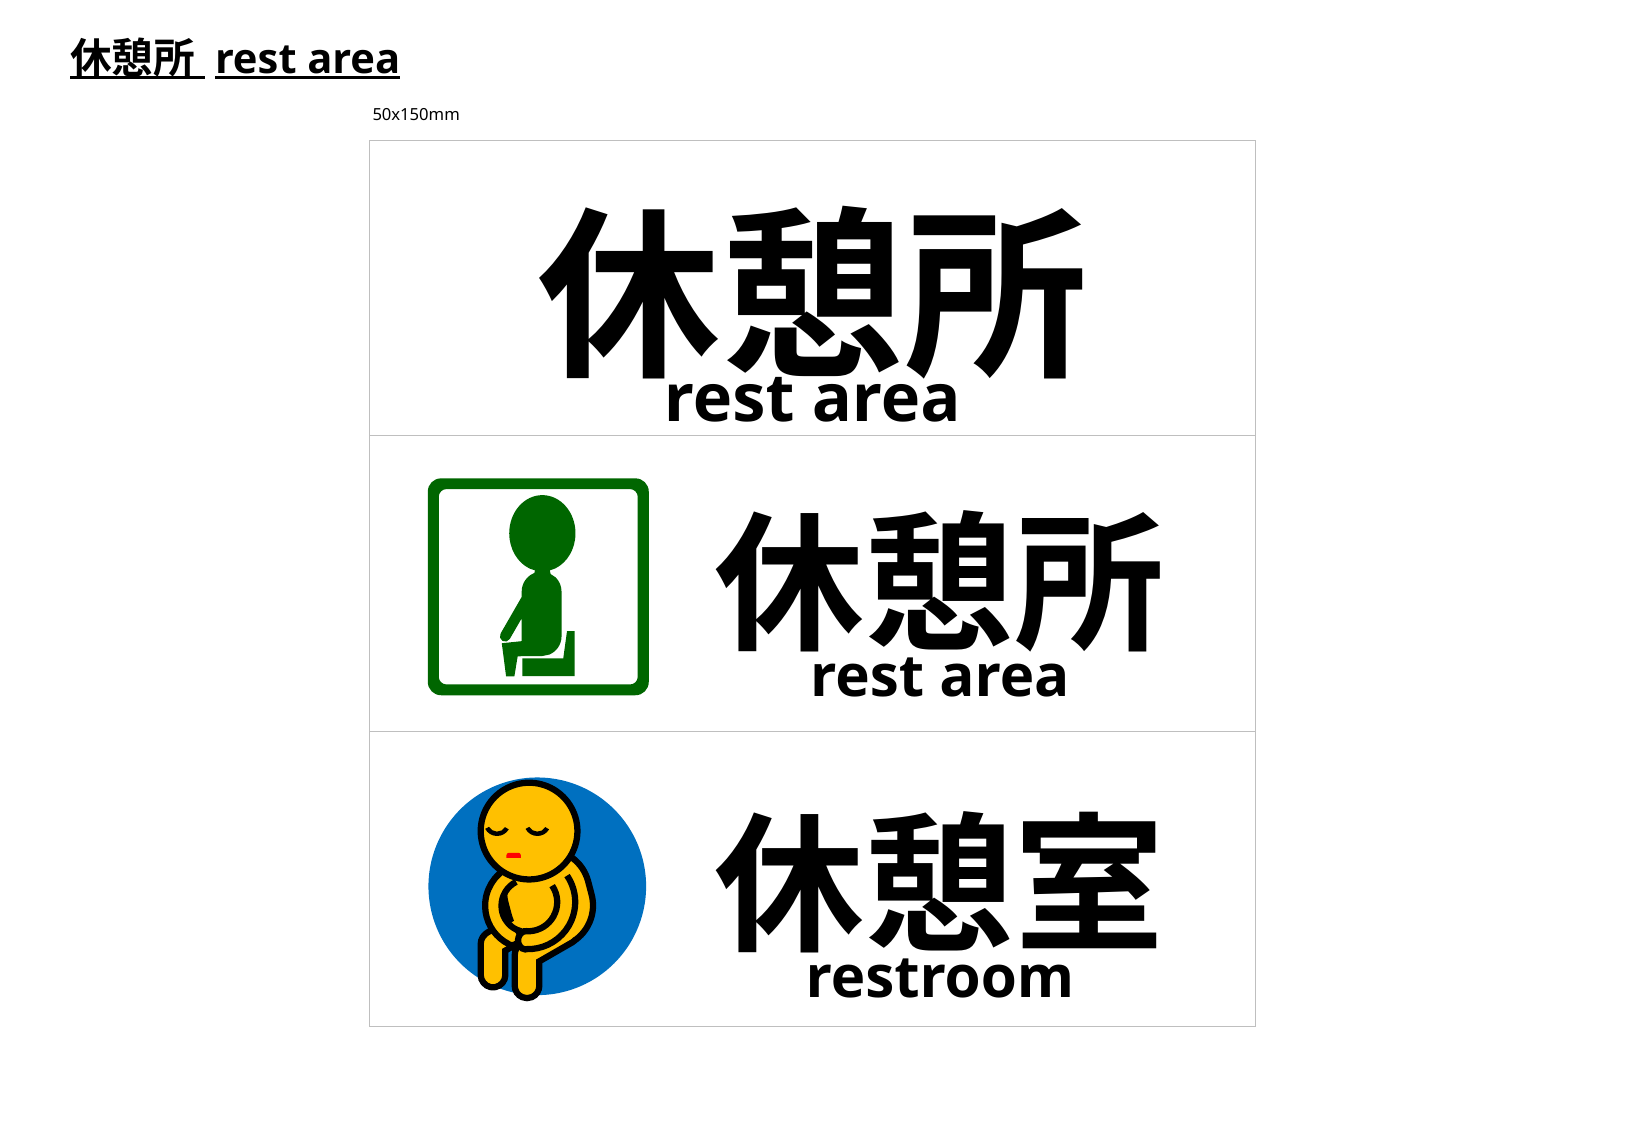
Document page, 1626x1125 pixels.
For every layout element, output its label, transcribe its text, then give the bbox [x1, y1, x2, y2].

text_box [428, 777, 647, 996]
text_box [368, 435, 1256, 730]
text_box restroom [790, 978, 1089, 1017]
text_box 休憩所 [697, 481, 1183, 676]
text_box 休憩所 rest area [55, 24, 416, 89]
text_box 50x150mm [372, 103, 461, 125]
text_box [368, 139, 1256, 435]
text_box [368, 730, 1256, 1027]
text_box 休憩所 [522, 171, 1103, 407]
text_box 休憩室 [697, 782, 1183, 978]
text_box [427, 478, 649, 696]
text_box rest area [649, 347, 976, 442]
text_box rest area [795, 676, 1085, 716]
